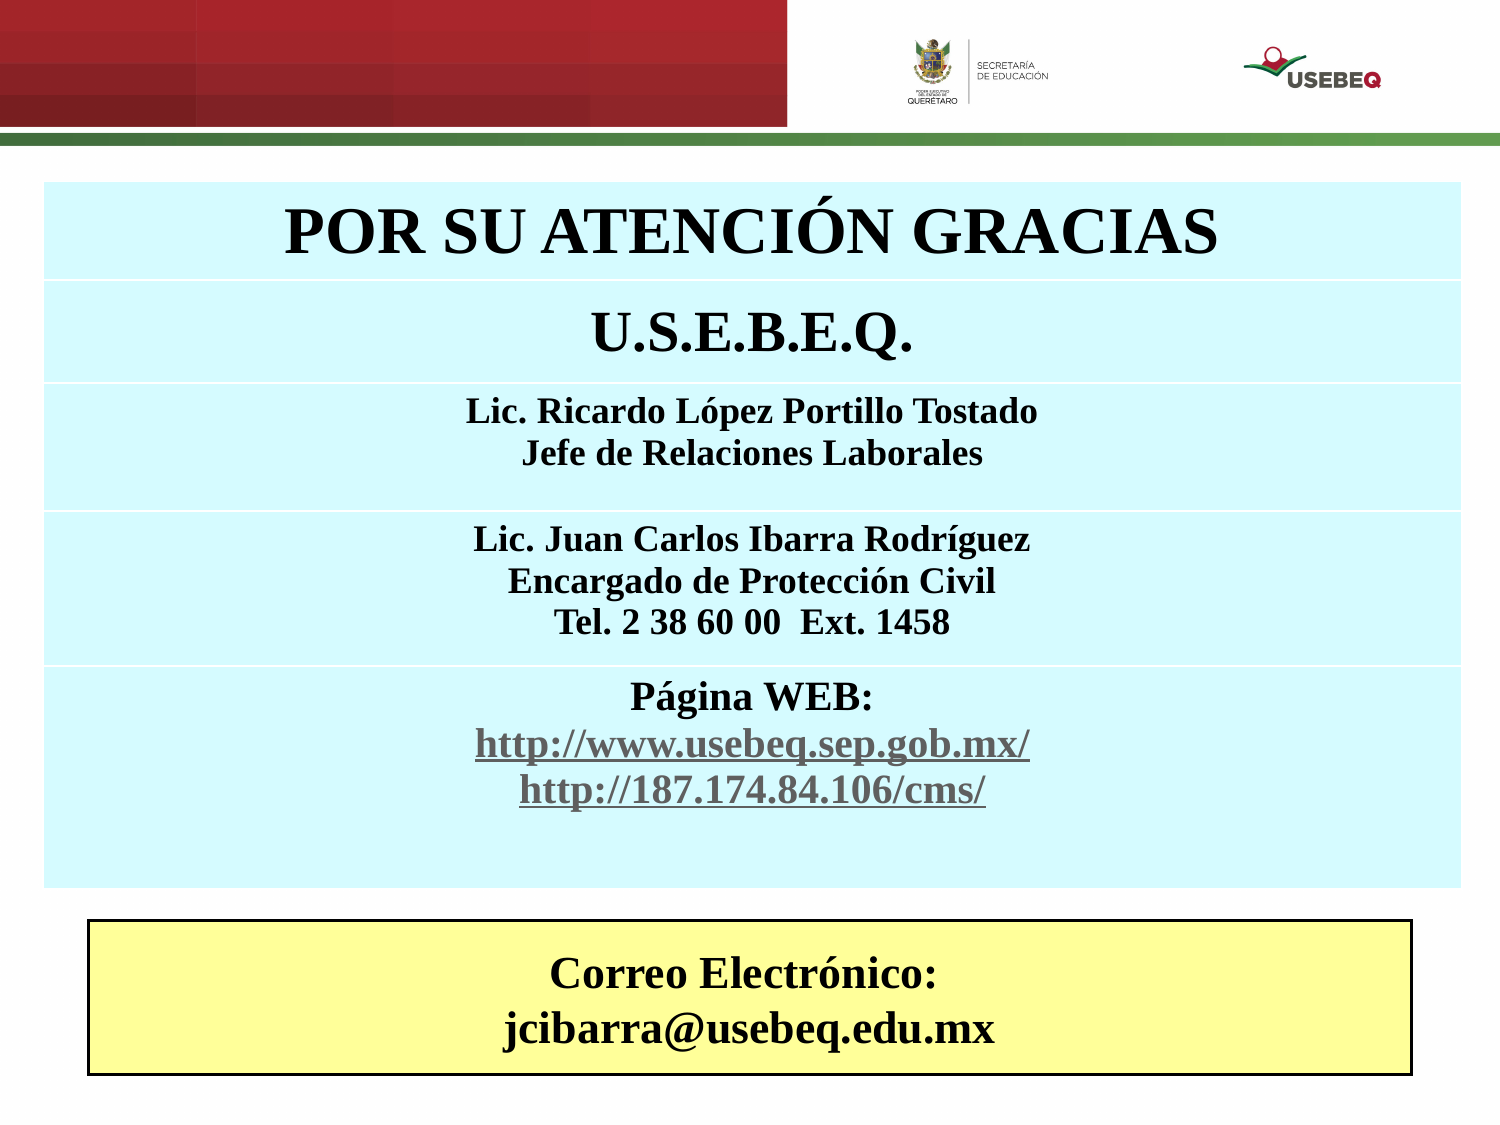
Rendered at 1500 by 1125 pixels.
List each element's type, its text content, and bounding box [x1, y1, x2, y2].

table_cell U.S.E.B.E.Q. [44, 281, 1461, 382]
table_cell Lic. Juan Carlos Ibarra Rodríguez Encargado de Protección Civil Tel. 2 38 60 00 Ext. 1458 [44, 512, 1461, 665]
table_header POR SU ATENCIÓN GRACIAS [44, 182, 1461, 279]
table_cell Página WEB: http://www.usebeq.sep.gob.mx/ http://187.174.84.106/cms/ [44, 667, 1461, 888]
table_cell Lic. Ricardo López Portillo Tostado Jefe de Relaciones Laborales [44, 384, 1461, 510]
text_box Correo Electrónico: jcibarra@usebeq.edu.mx [88, 920, 1412, 1075]
picture [0, 0, 1500, 1125]
